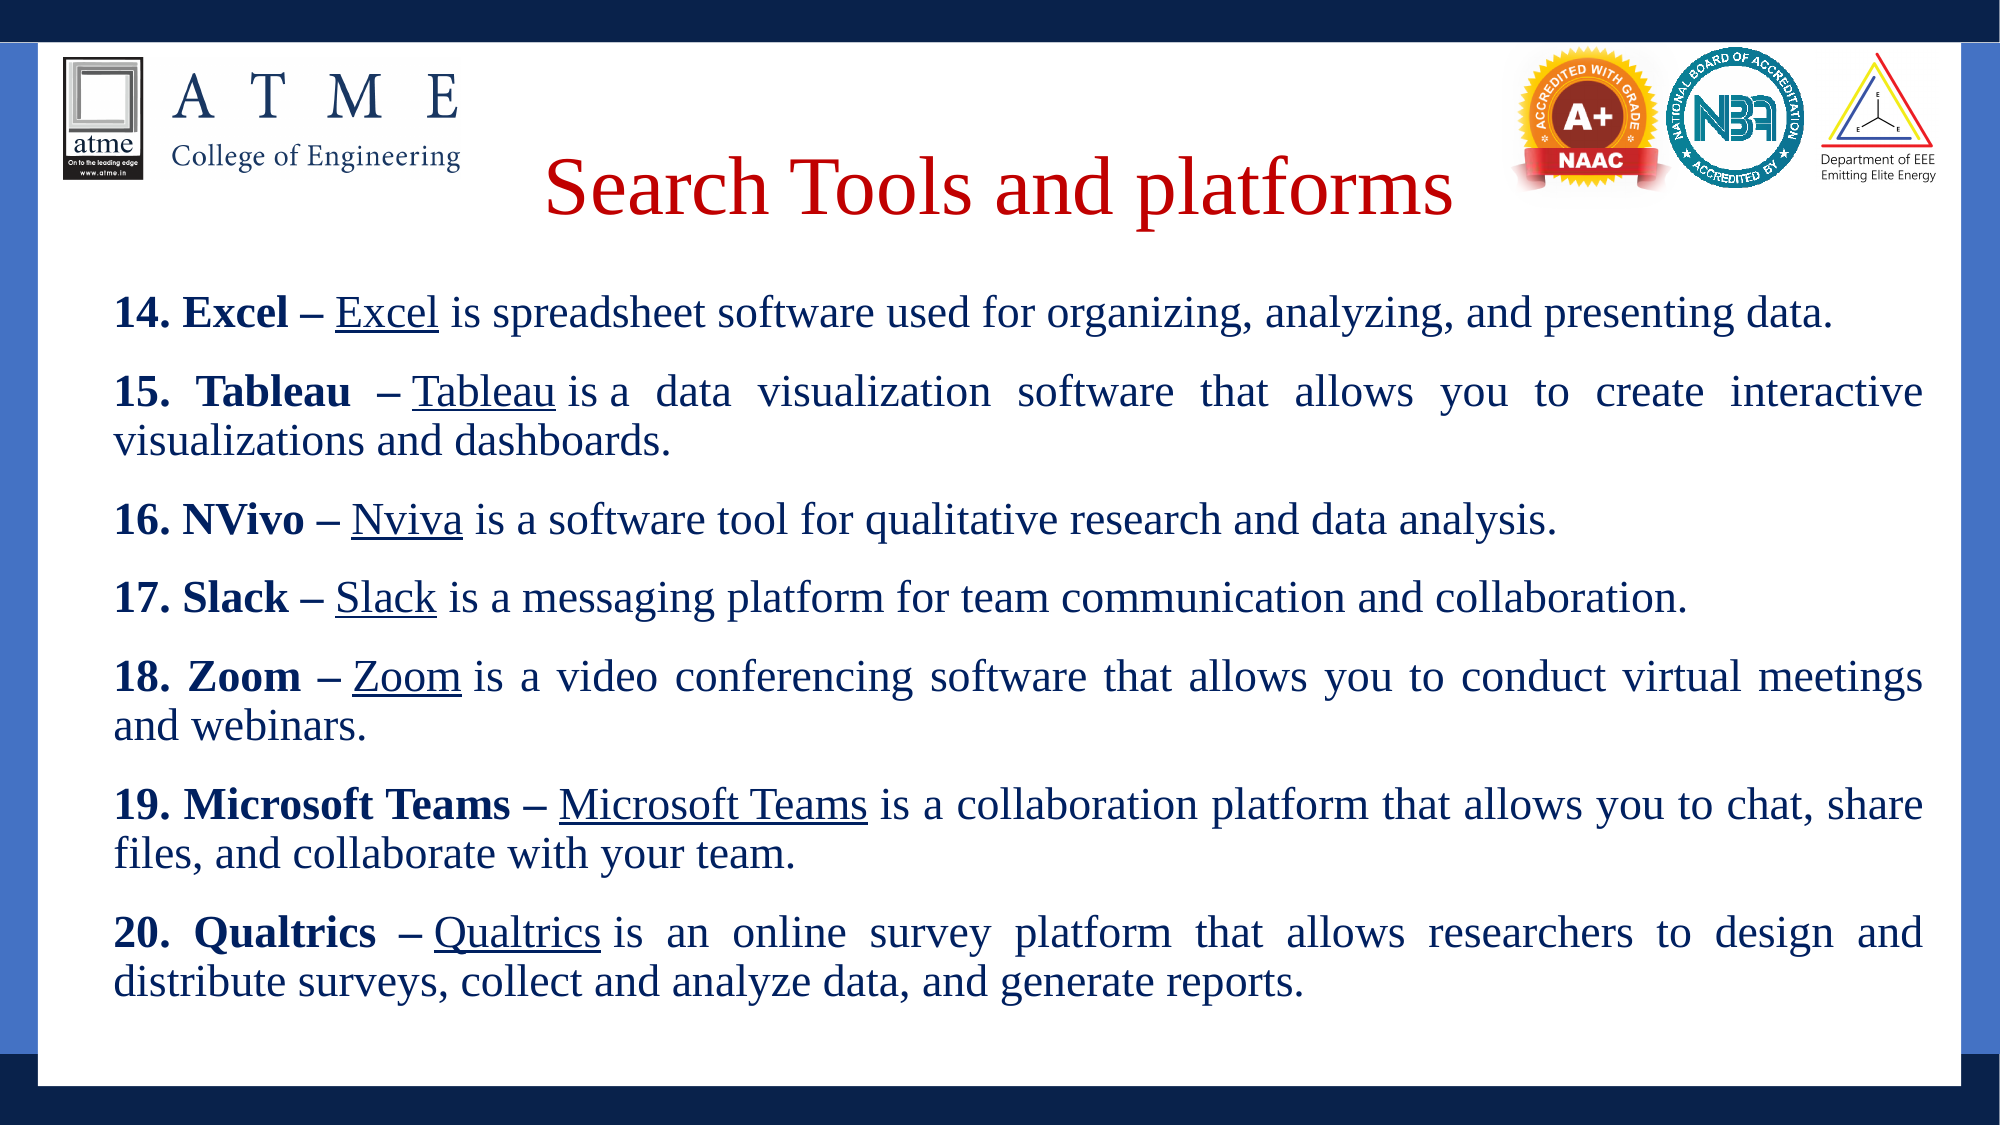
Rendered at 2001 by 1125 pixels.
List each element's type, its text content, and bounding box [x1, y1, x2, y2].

picture [63, 57, 461, 180]
picture [1666, 47, 1804, 188]
list 14. Excel – Excel is spreadsheet software used for organizing, analyzing, and presenting data. 15. Tableau – Tableau is a data visualization software that allows you to create interactive visualizations and dashboards. 16. NVivo – Nviva is a software tool for qualitative research and data analysis. 17. Slack – Slack is a messaging platform for team communication and collaboration. 18. Zoom – Zoom is a video conferencing software that allows you to conduct virtual meetings and webinars. 19. Microsoft Teams – Microsoft Teams is a collaboration platform that allows you to chat, share files, and collaborate with your team. 20. Qualtrics – Qualtrics is an online survey platform that allows researchers to design and distribute surveys, collect and analyze data, and generate reports. [98, 280, 1940, 1053]
picture [0, 1054, 2000, 1125]
picture [1815, 49, 1939, 184]
picture [1531, 60, 1651, 125]
title Search Tools and platforms [324, 125, 1675, 250]
picture [0, 0, 2000, 43]
